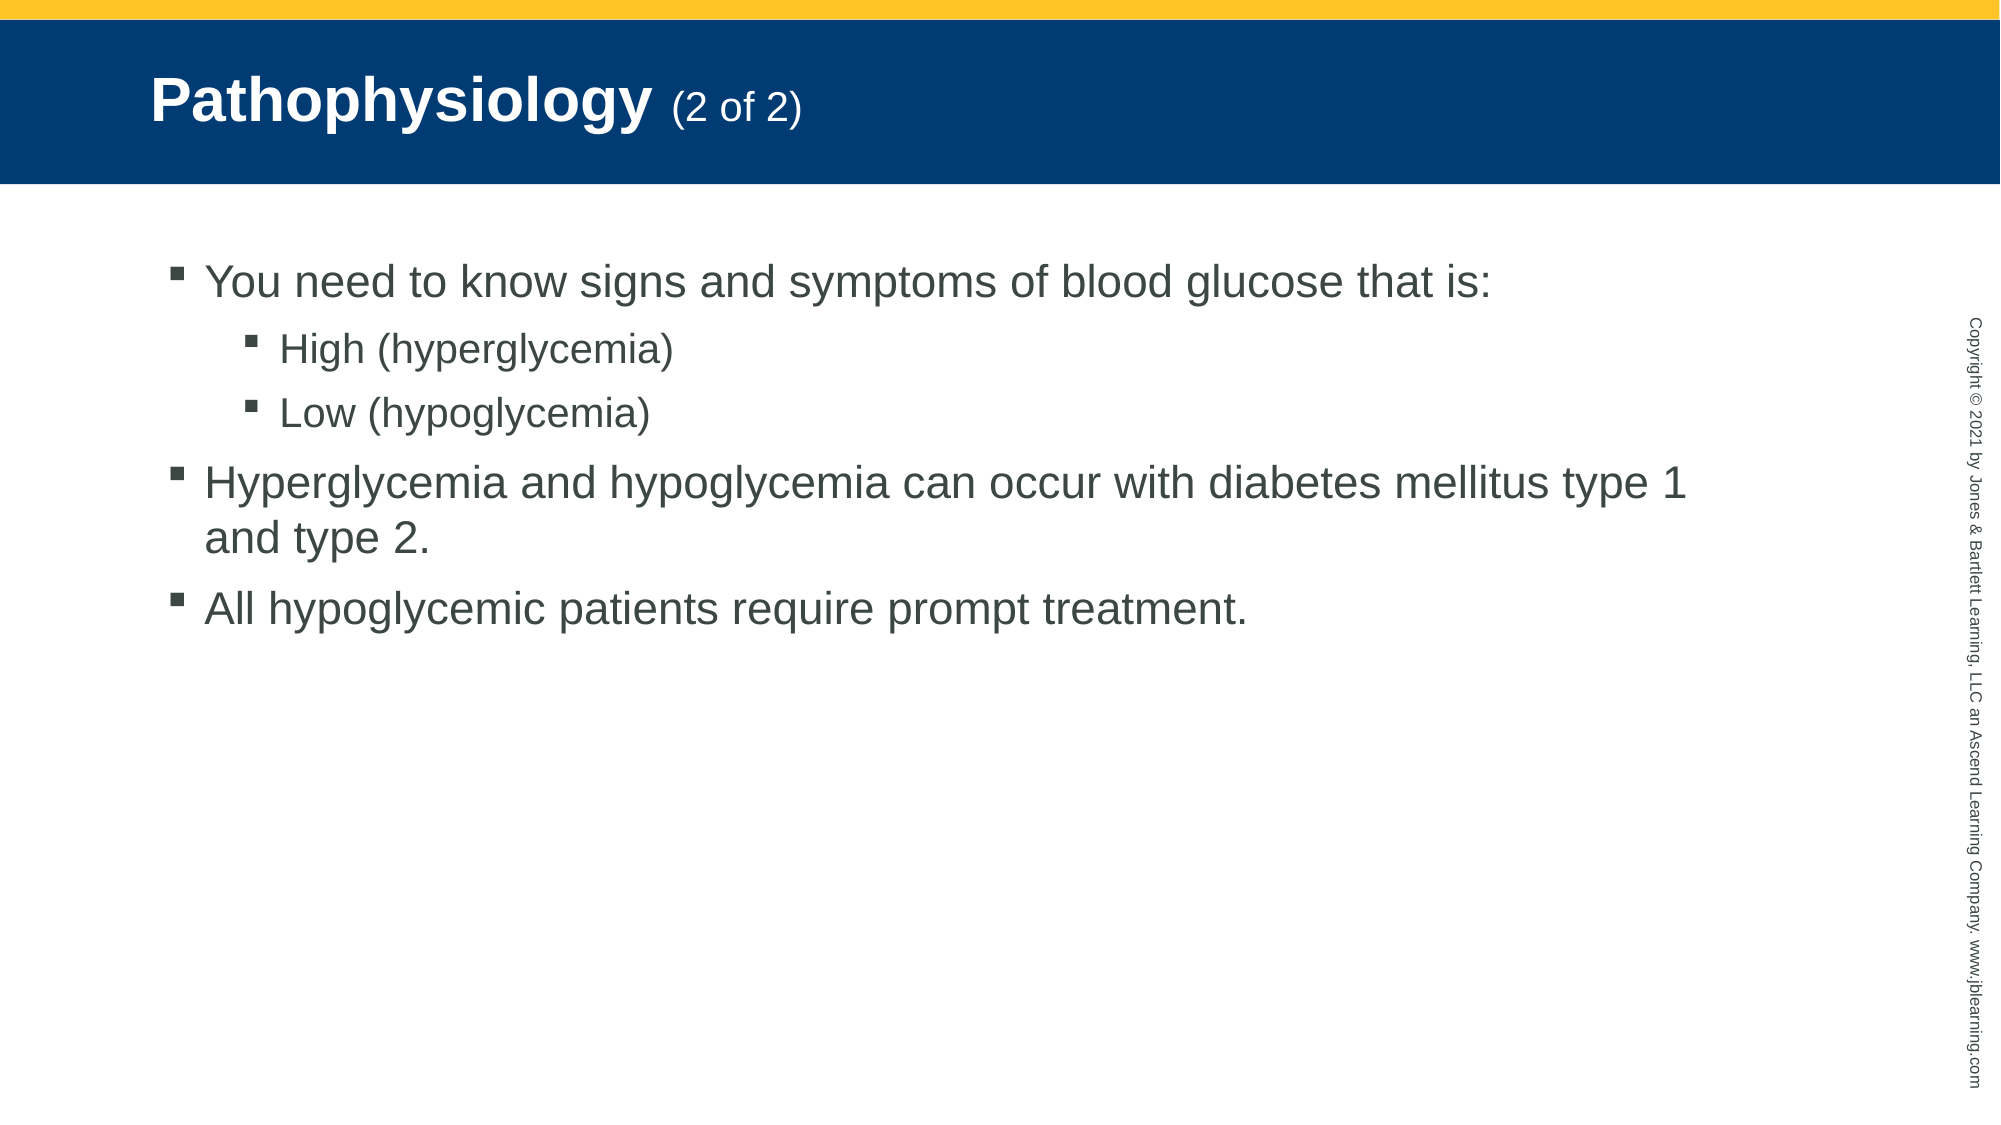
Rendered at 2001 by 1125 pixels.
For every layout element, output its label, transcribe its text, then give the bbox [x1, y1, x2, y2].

title Pathophysiology (2 of 2) [0, 19, 2000, 185]
list You need to know signs and symptoms of blood glucose that is: High (hyperglycemia) Low (hypoglycemia) Hyperglycemia and hypoglycemia can occur with diabetes mellitus type 1 and type 2. All hypoglycemic patients require prompt treatment. [151, 244, 1742, 1016]
